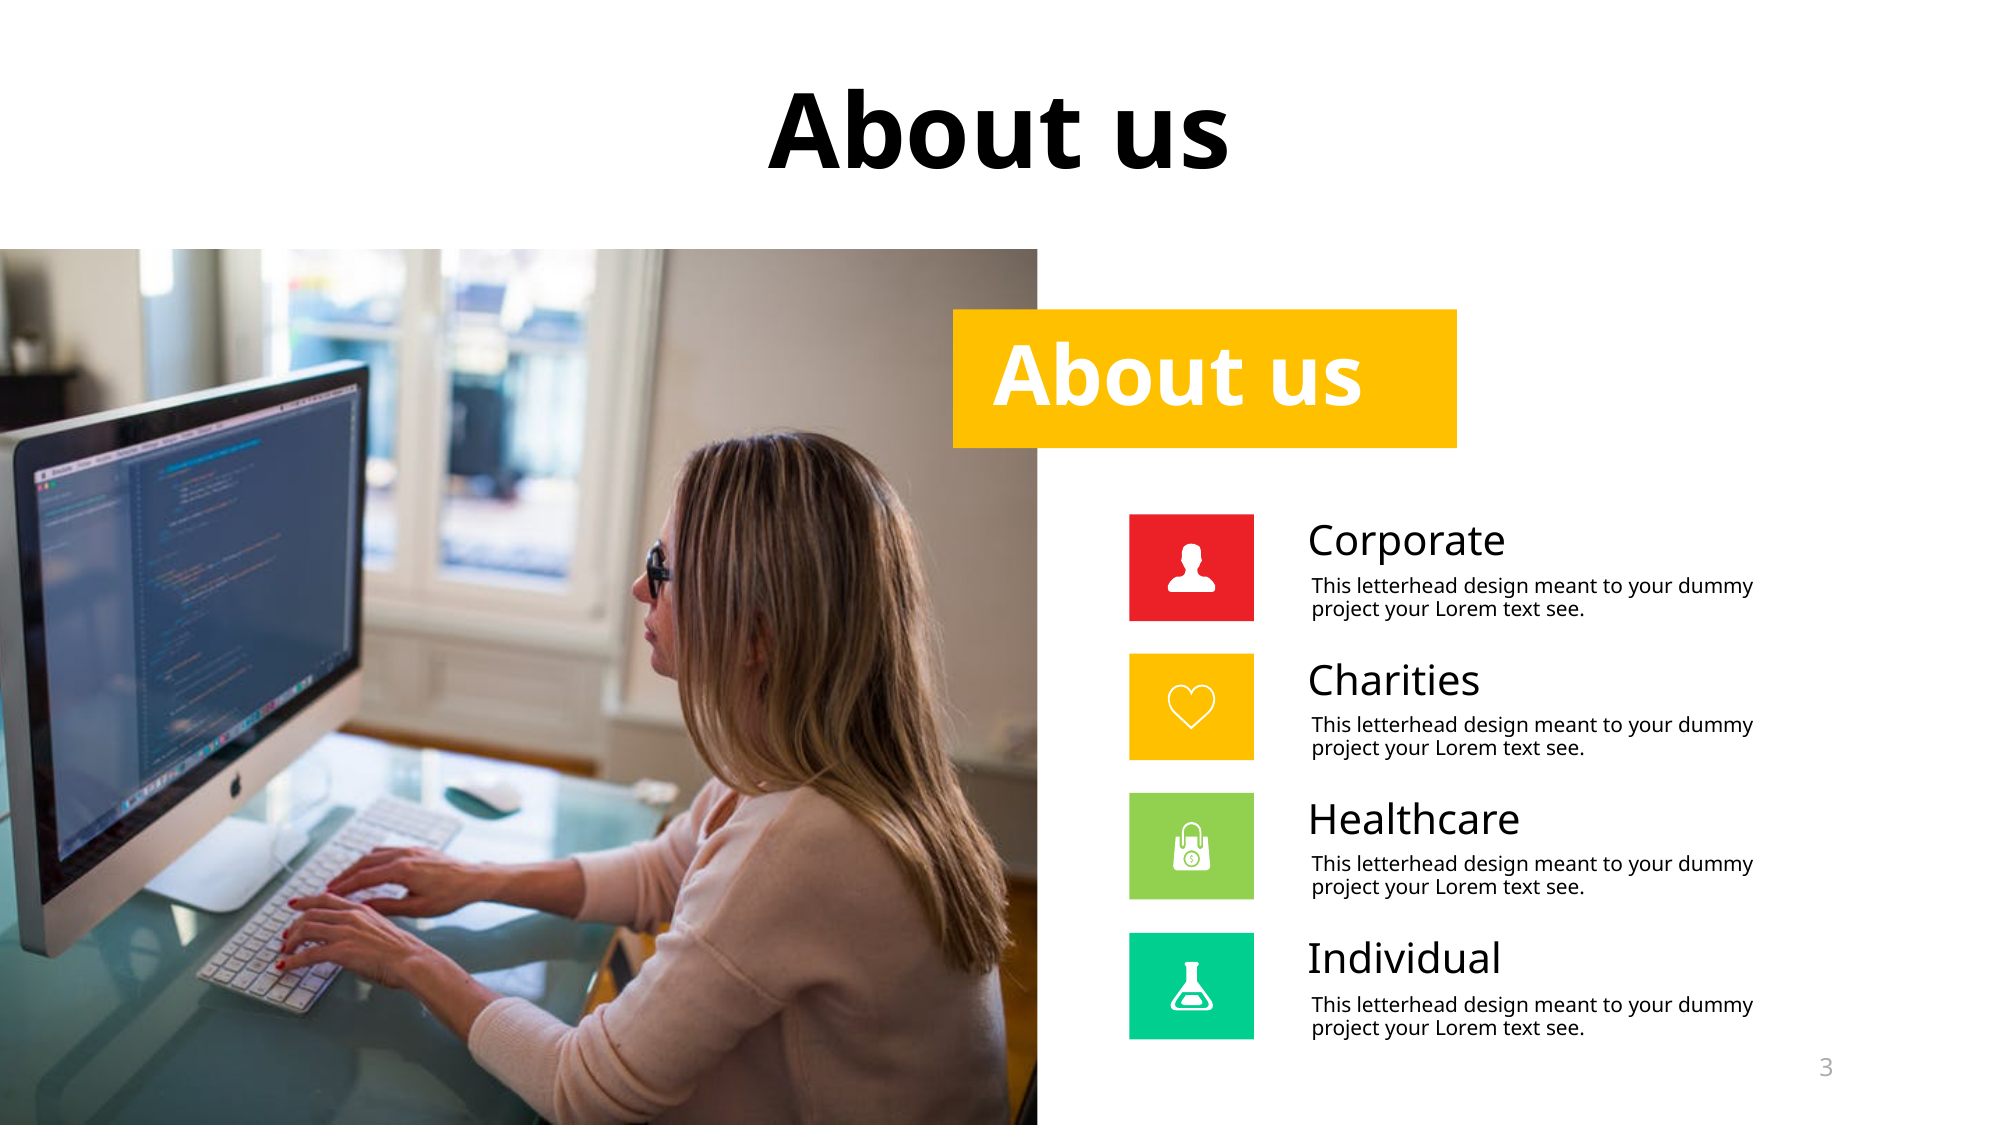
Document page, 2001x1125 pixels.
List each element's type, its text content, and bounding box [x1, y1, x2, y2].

text_box About us [1038, 323, 1432, 435]
picture [0, 249, 1038, 1125]
title About us [137, 78, 1863, 191]
slide_number 3 [1790, 1042, 1863, 1094]
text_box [1129, 506, 1812, 1048]
text_box [1038, 308, 1458, 449]
